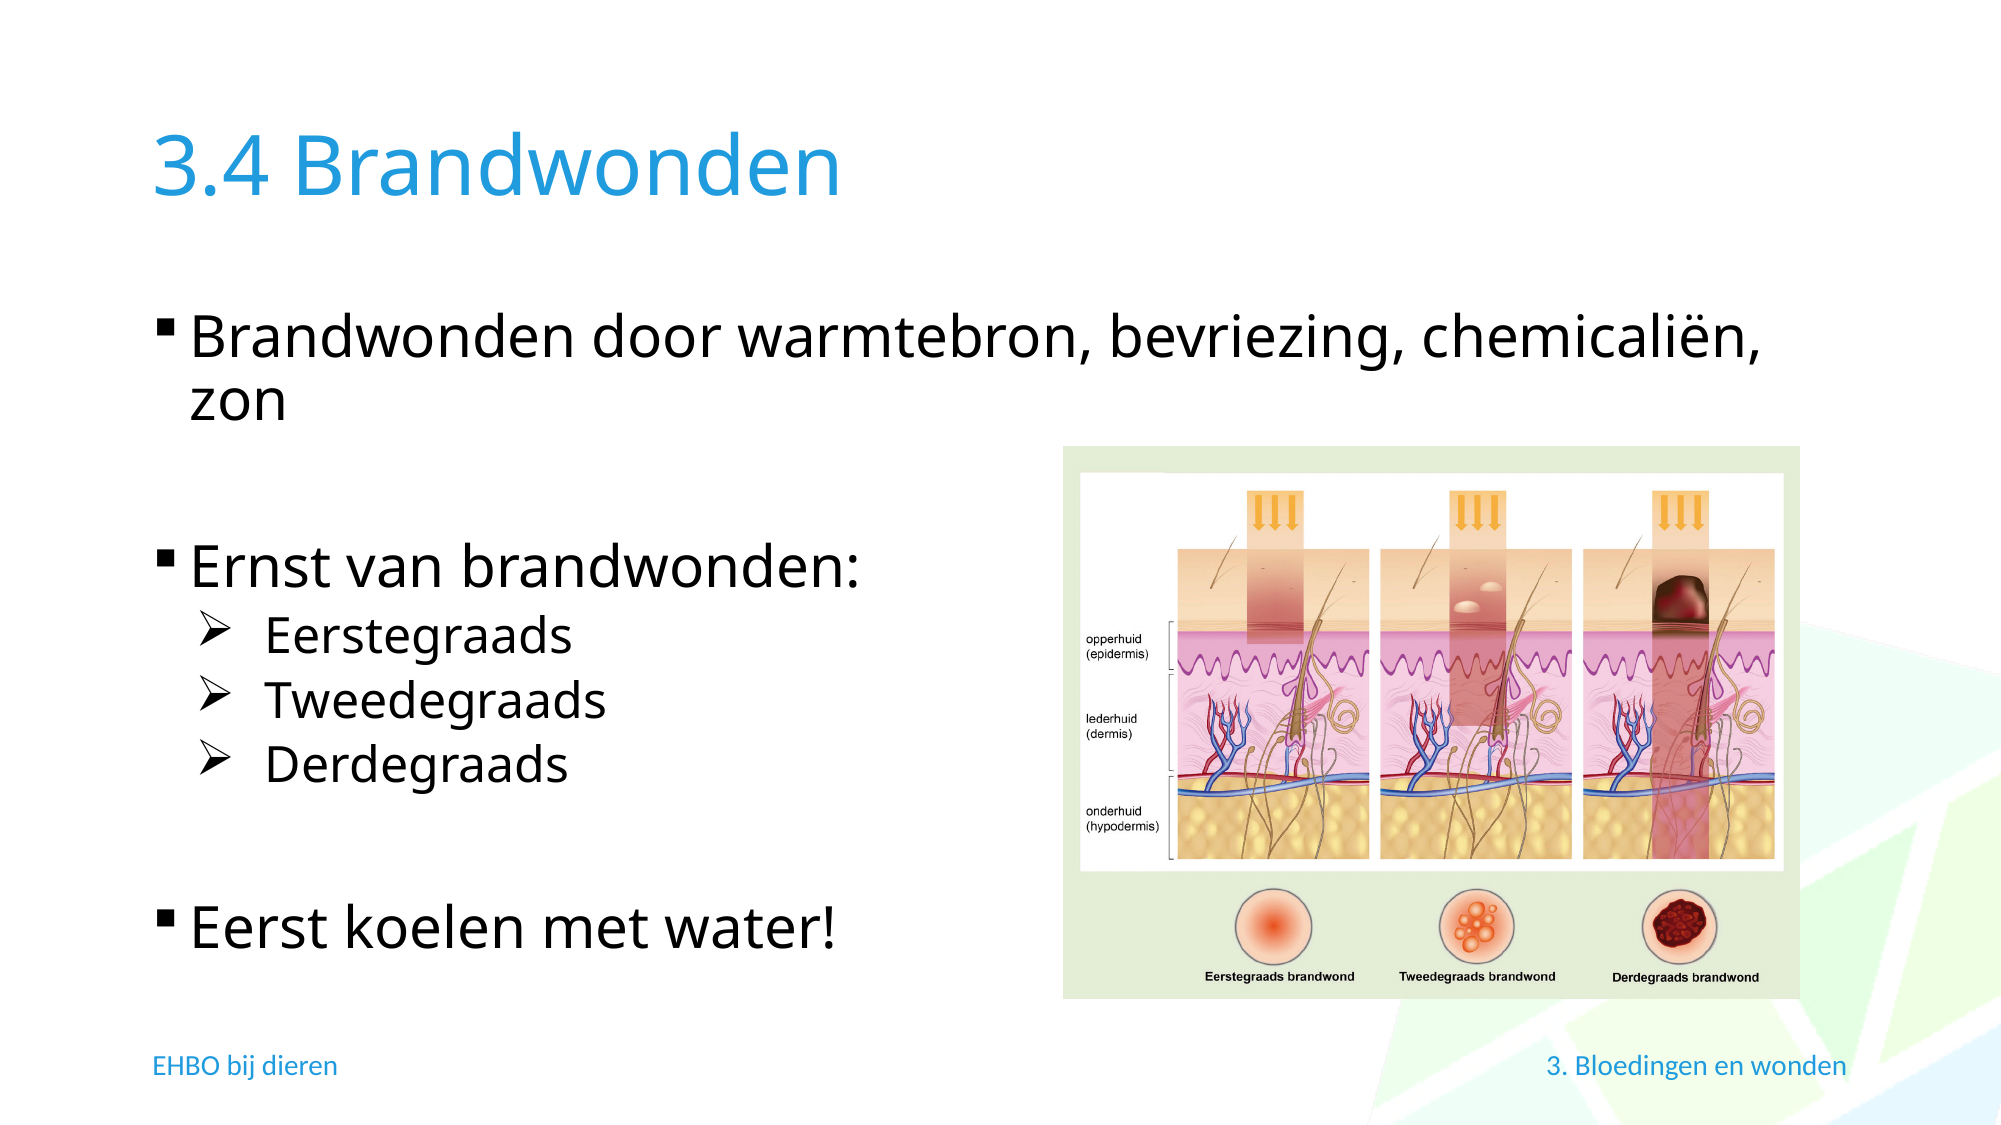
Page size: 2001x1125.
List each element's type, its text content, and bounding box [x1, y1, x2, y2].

picture [1063, 446, 1800, 999]
list 3. Bloedingen en wonden [1412, 1042, 1863, 1103]
list EHBO bij dieren [137, 1042, 588, 1103]
title 3.4 Brandwonden [137, 59, 1863, 278]
list Brandwonden door warmtebron, bevriezing, chemicaliën, zon Ernst van brandwonden: Eerstegraads Tweedegraads Derdegraads Eerst koelen met water! [137, 299, 1863, 1014]
